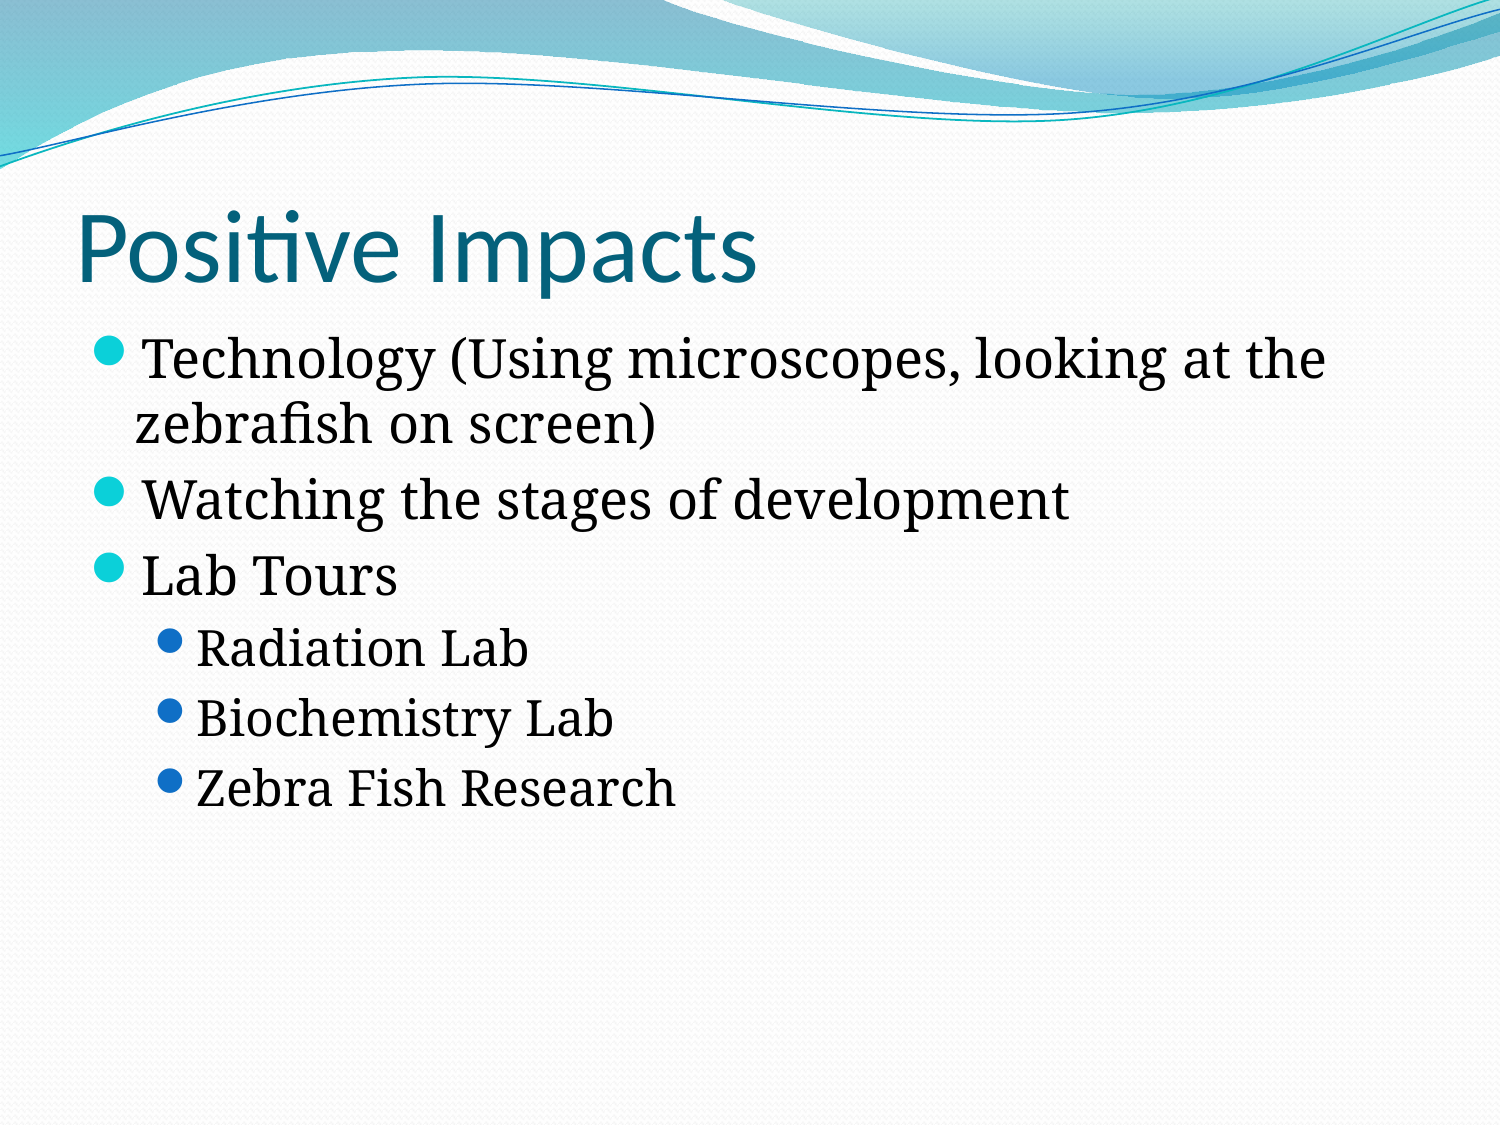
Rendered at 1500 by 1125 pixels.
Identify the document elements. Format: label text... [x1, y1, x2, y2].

title Positive Impacts [75, 115, 1425, 303]
list Technology (Using microscopes, looking at the zebrafish on screen) Watching the stages of development Lab Tours Radiation Lab Biochemistry Lab Zebra Fish Research [75, 317, 1425, 1038]
